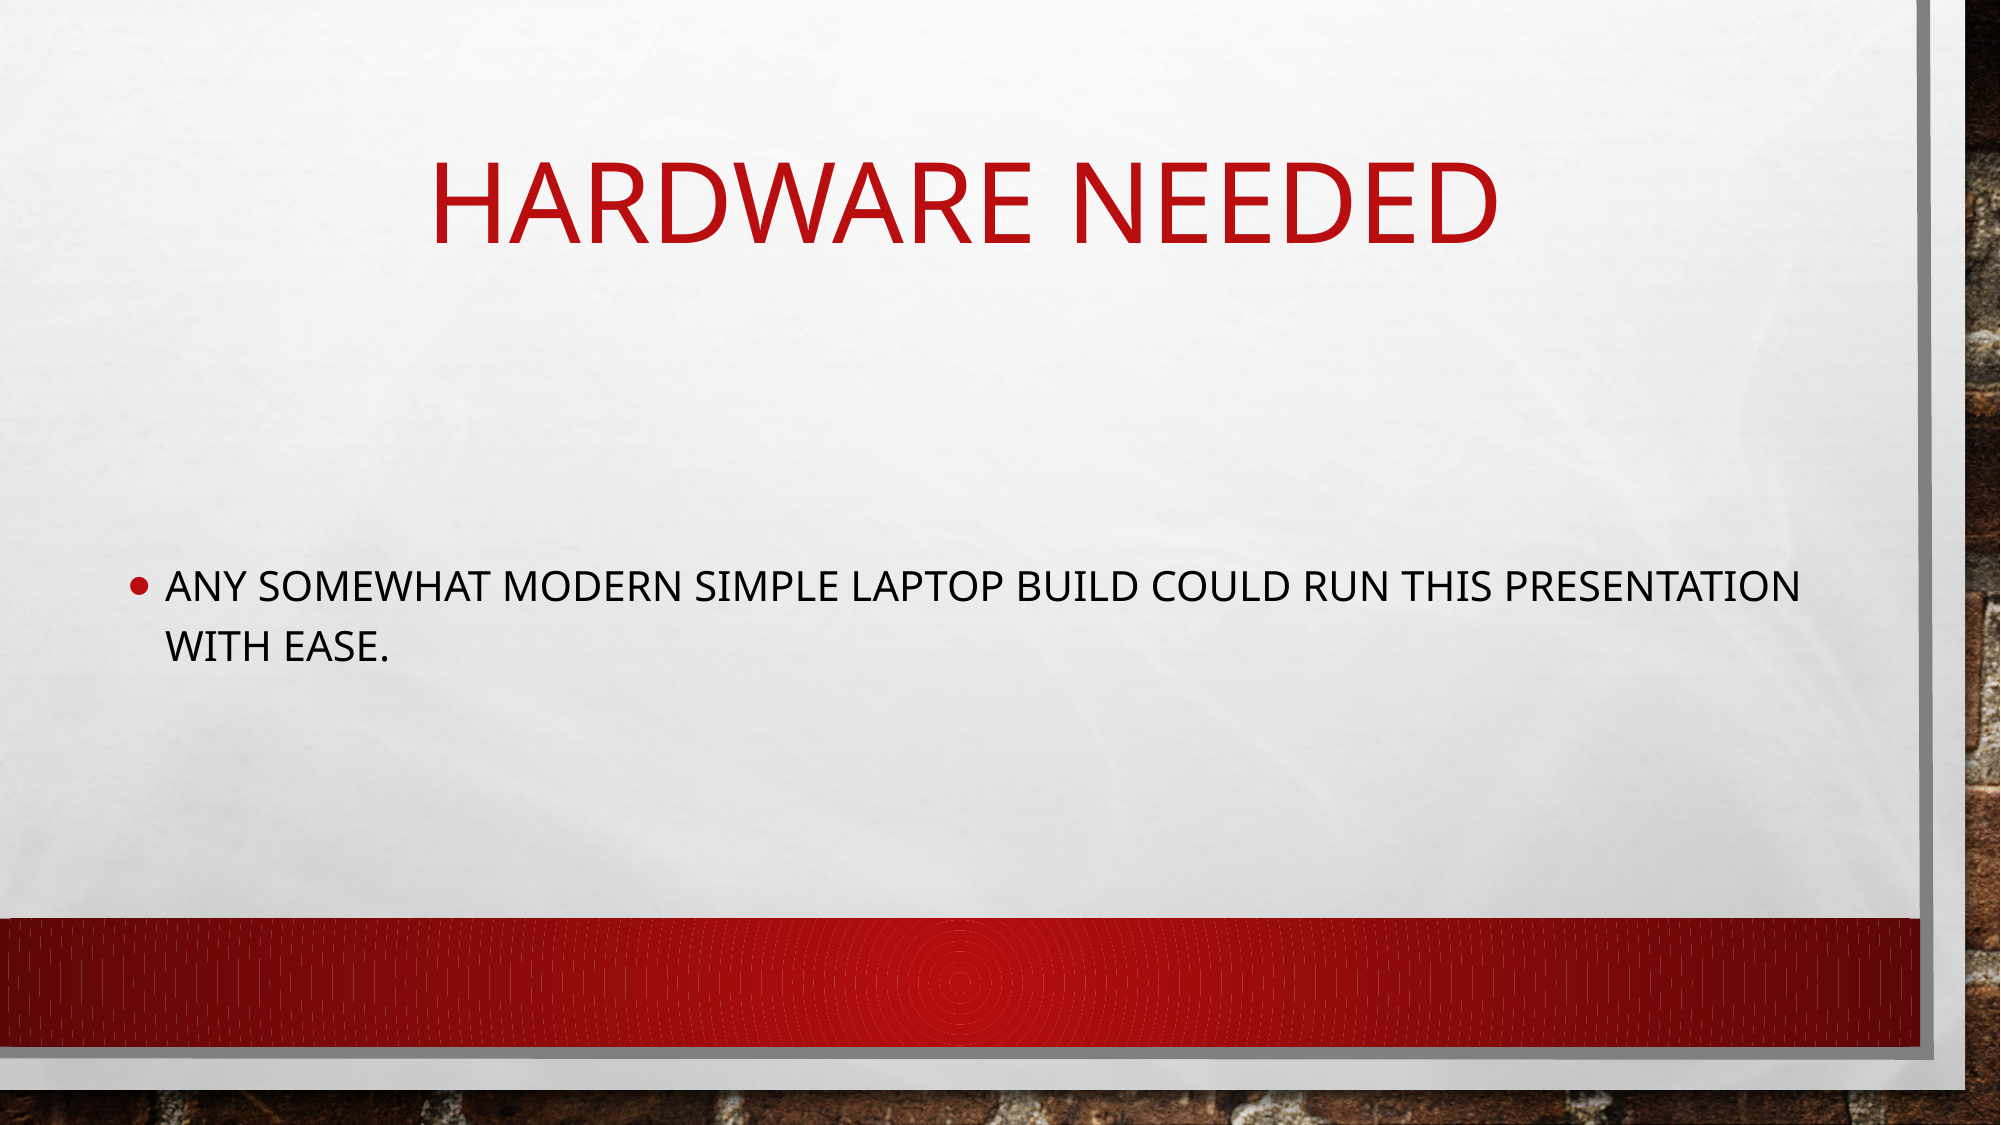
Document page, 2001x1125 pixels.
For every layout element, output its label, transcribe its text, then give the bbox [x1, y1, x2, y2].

list Any somewhat modern simple laptop build could run this presentation with ease. [112, 338, 1818, 882]
title Hardware needed [112, 112, 1818, 302]
picture [0, 0, 2000, 1125]
